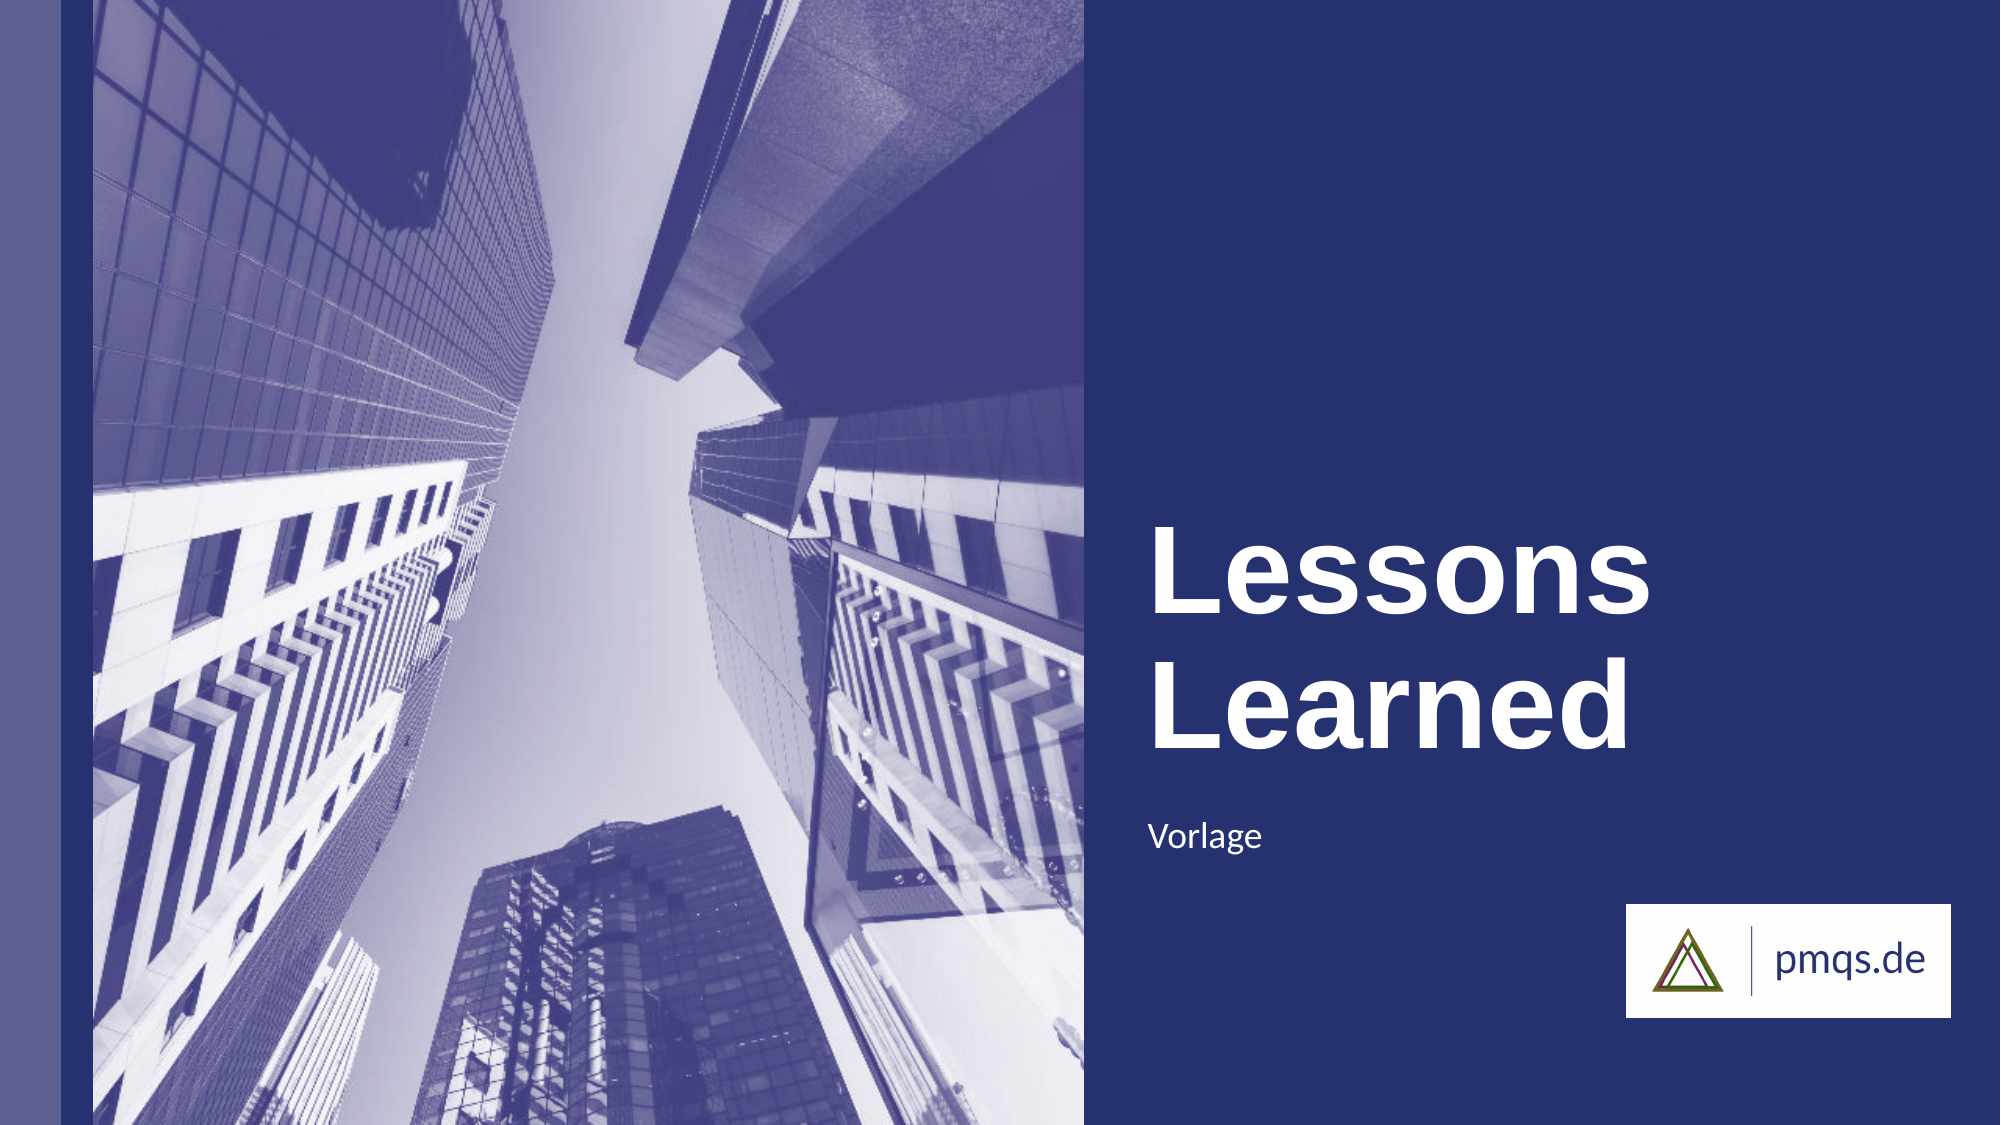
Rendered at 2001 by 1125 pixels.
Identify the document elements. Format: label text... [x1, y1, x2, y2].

picture [1607, 904, 1951, 1018]
title Lessons Learned [1132, 248, 1951, 784]
subtitle Vorlage [1132, 808, 1951, 969]
picture [93, 0, 1084, 1125]
